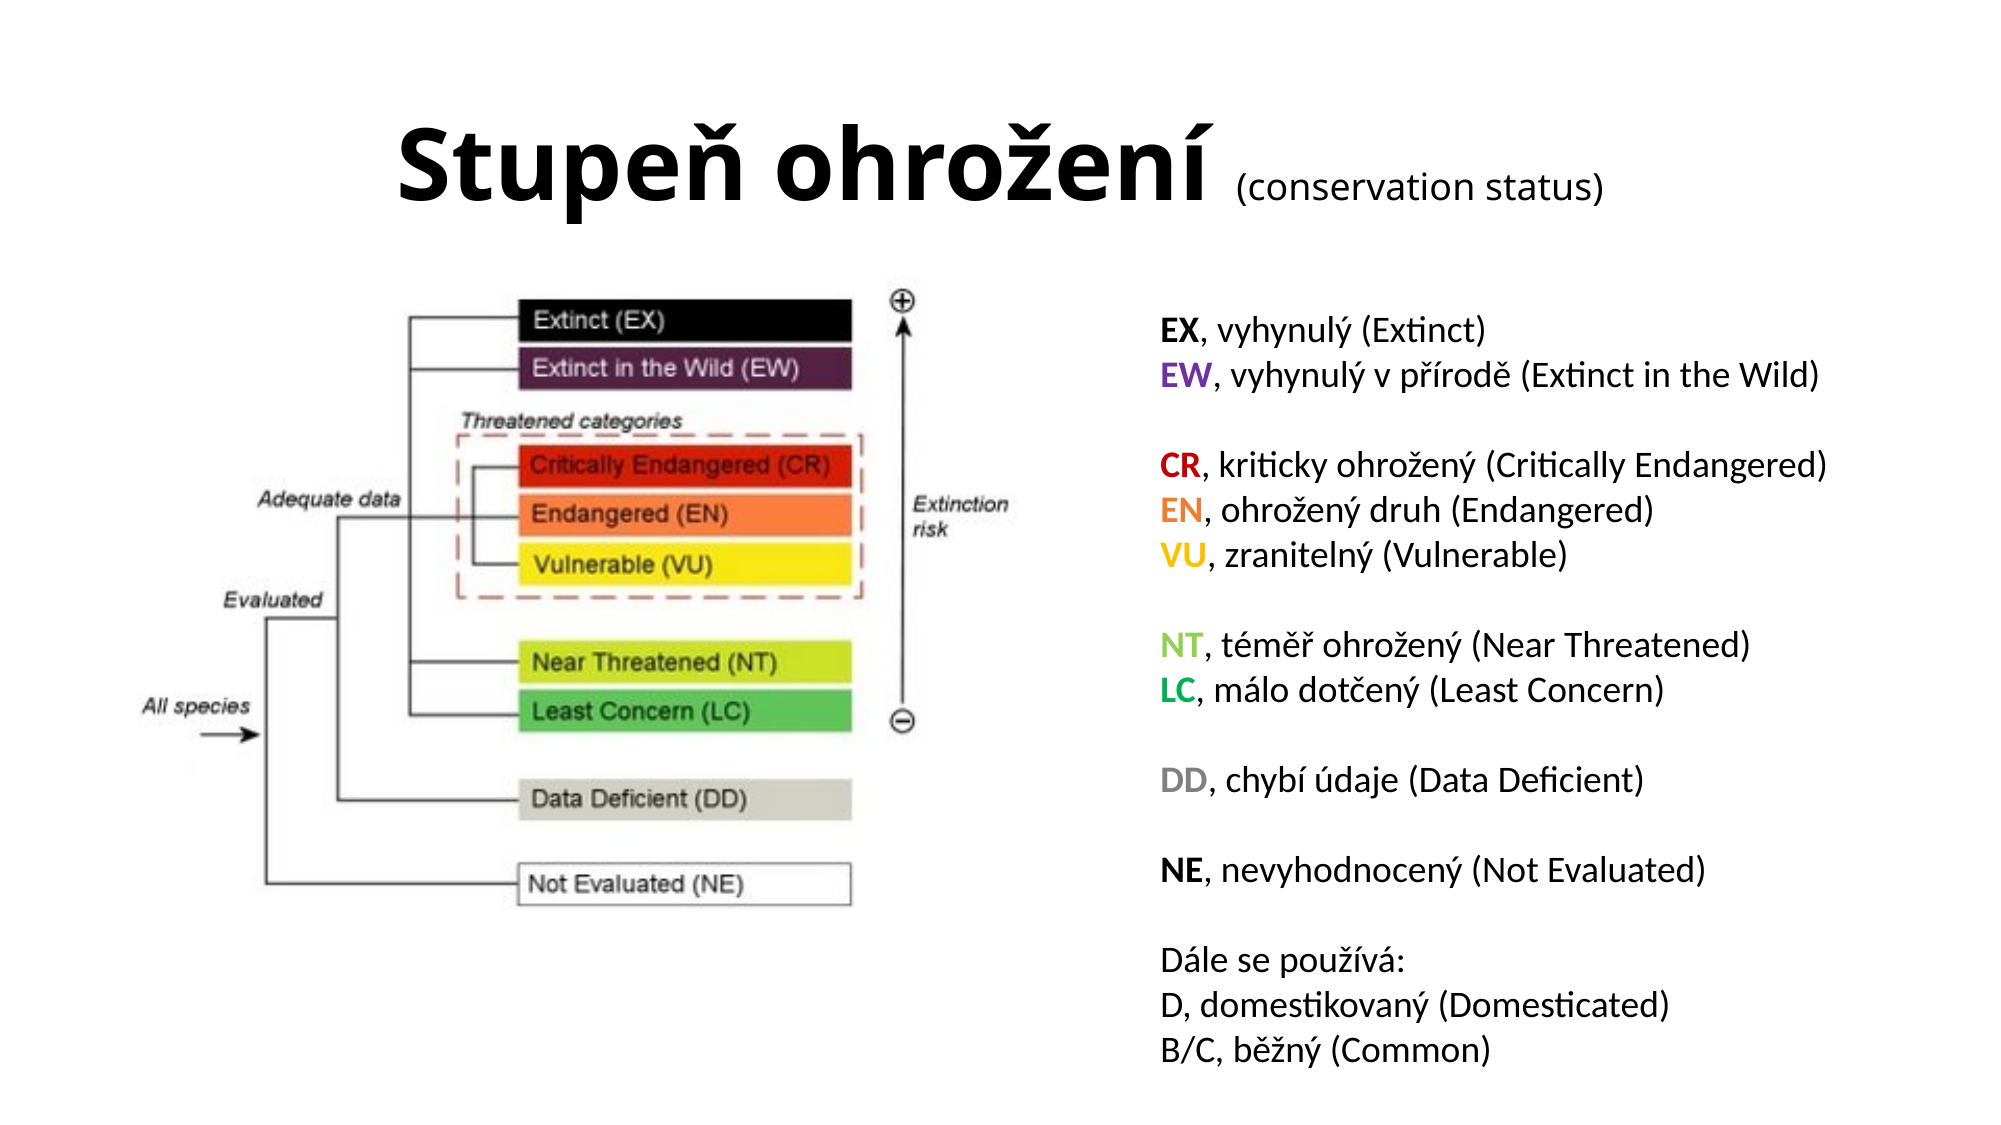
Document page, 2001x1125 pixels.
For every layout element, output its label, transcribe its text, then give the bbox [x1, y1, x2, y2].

title Stupeň ohrožení (conservation status) [137, 59, 1863, 278]
text_box EX, vyhynulý (Extinct) EW, vyhynulý v přírodě (Extinct in the Wild) CR, kriticky ohrožený (Critically Endangered) EN, ohrožený druh (Endangered) VU, zranitelný (Vulnerable) NT, téměř ohrožený (Near Threatened) LC, málo dotčený (Least Concern) DD, chybí údaje (Data Deficient) NE, nevyhodnocený (Not Evaluated) Dále se používá: D, domestikovaný (Domesticated) B/C, běžný (Common) [1145, 297, 1863, 1078]
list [137, 277, 1017, 922]
